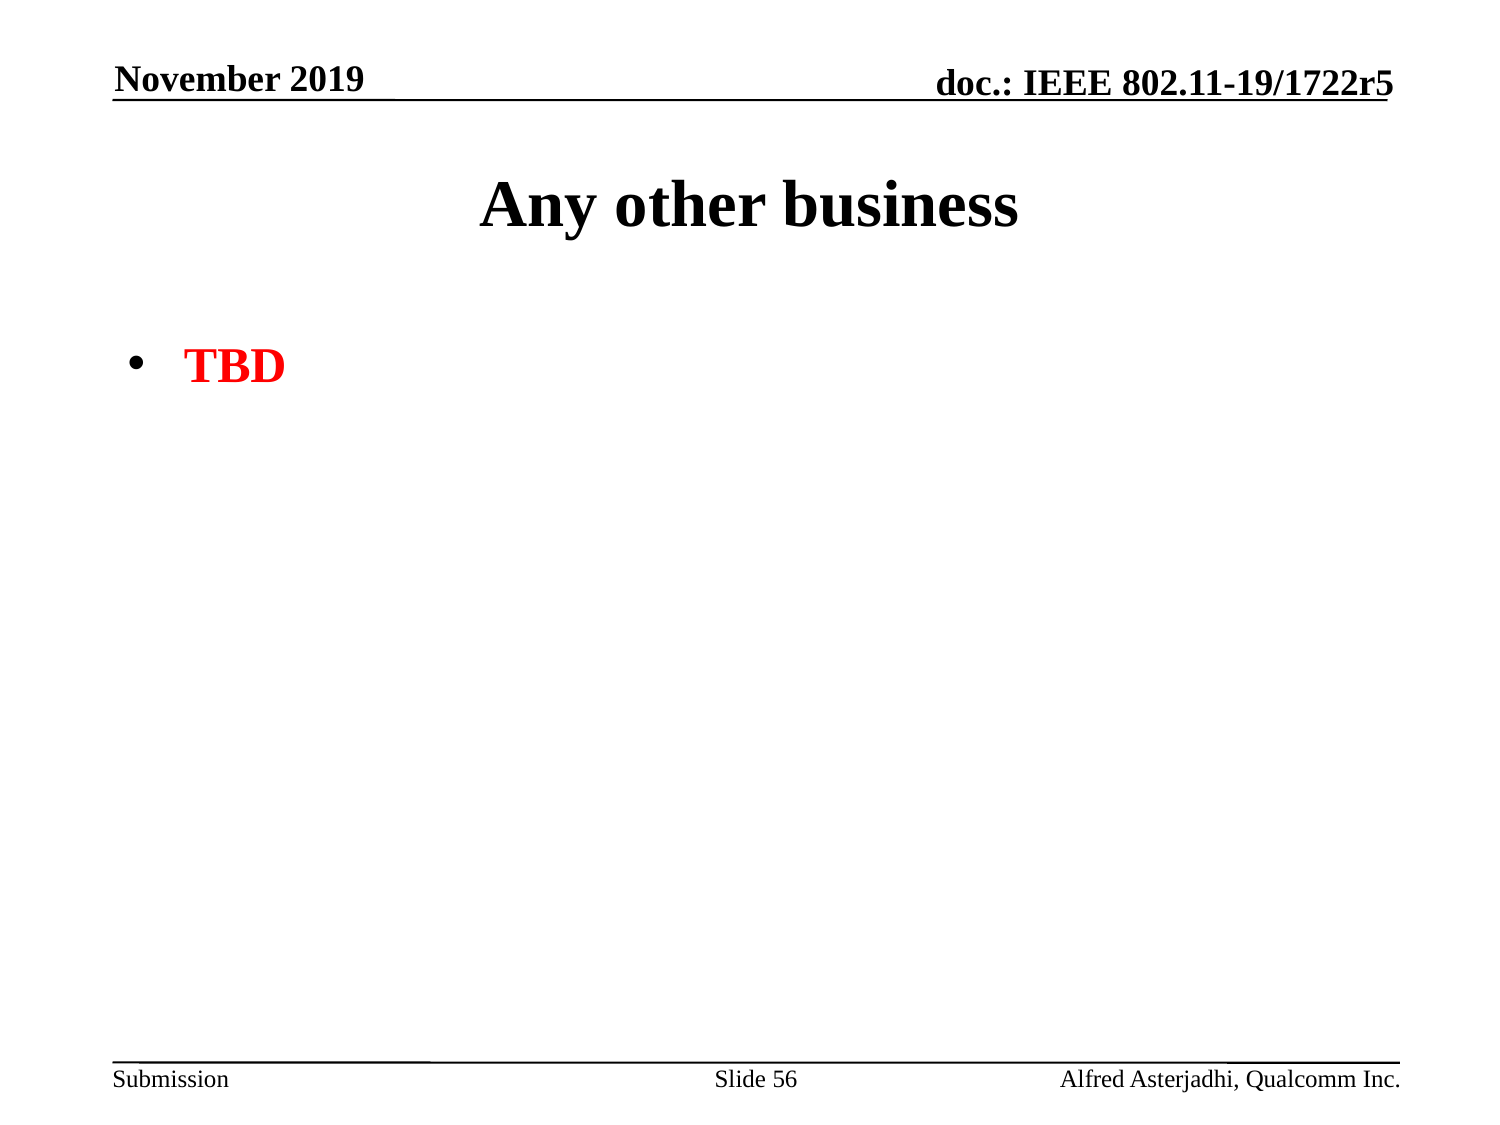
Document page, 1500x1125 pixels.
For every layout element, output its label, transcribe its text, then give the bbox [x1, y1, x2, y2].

footer Alfred Asterjadhi, Qualcomm Inc. [878, 1061, 1402, 1093]
title Any other business [112, 112, 1388, 288]
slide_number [114, 54, 423, 100]
list TBD [112, 324, 1388, 1000]
slide_number Slide 56 [712, 1061, 800, 1123]
